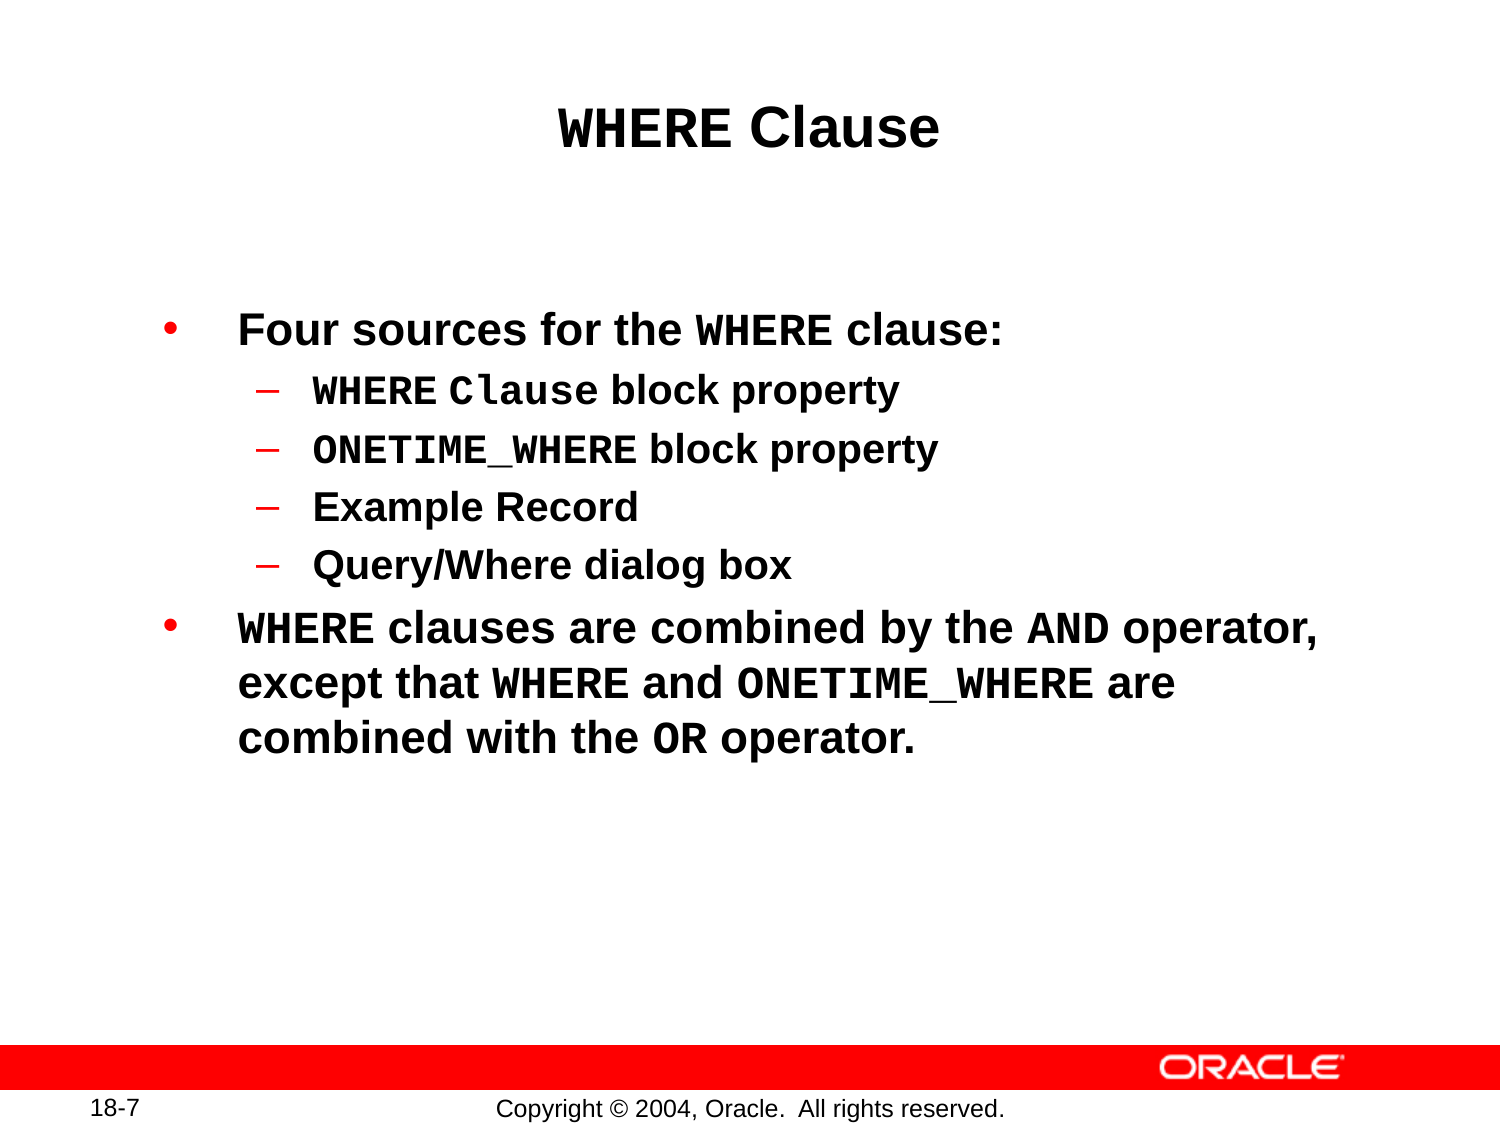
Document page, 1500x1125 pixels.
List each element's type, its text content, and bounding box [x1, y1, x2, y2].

title WHERE Clause [149, 87, 1351, 232]
list Four sources for the WHERE clause: WHERE Clause block property ONETIME_WHERE block property Example Record Query/Where dialog box WHERE clauses are combined by the AND operator, except that WHERE and ONETIME_WHERE are combined with the OR operator. [141, 297, 1351, 773]
